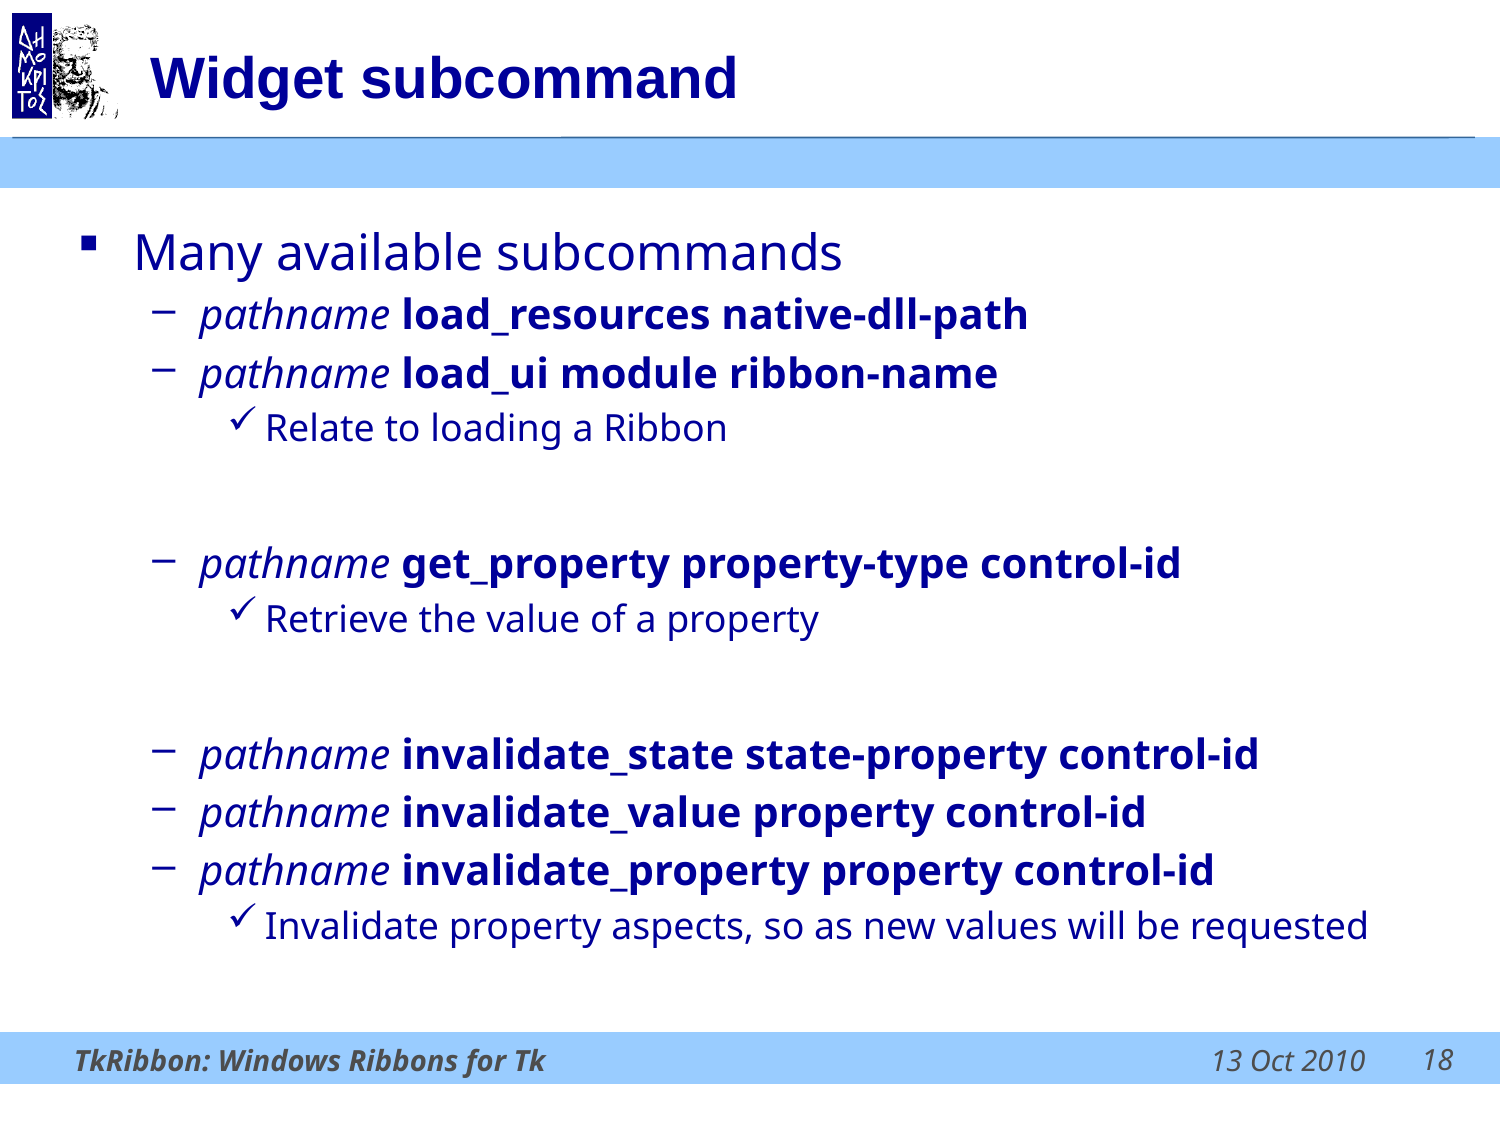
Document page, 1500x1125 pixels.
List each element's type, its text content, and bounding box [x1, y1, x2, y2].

list Many available subcommands pathname load_resources native-dll-path pathname load_ui module ribbon-name Relate to loading a Ribbon pathname get_property property-type control-id Retrieve the value of a property pathname invalidate_state state-property control-id pathname invalidate_value property control-id pathname invalidate_property property control-id Invalidate property aspects, so as new values will be requested [62, 212, 1438, 1001]
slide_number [1190, 1034, 1381, 1086]
title Widget subcommand [135, 12, 1476, 138]
picture [11, 13, 118, 120]
slide_number 18 [1399, 1033, 1476, 1084]
footer TkRibbon: Windows Ribbons for Tk [58, 1034, 1190, 1086]
